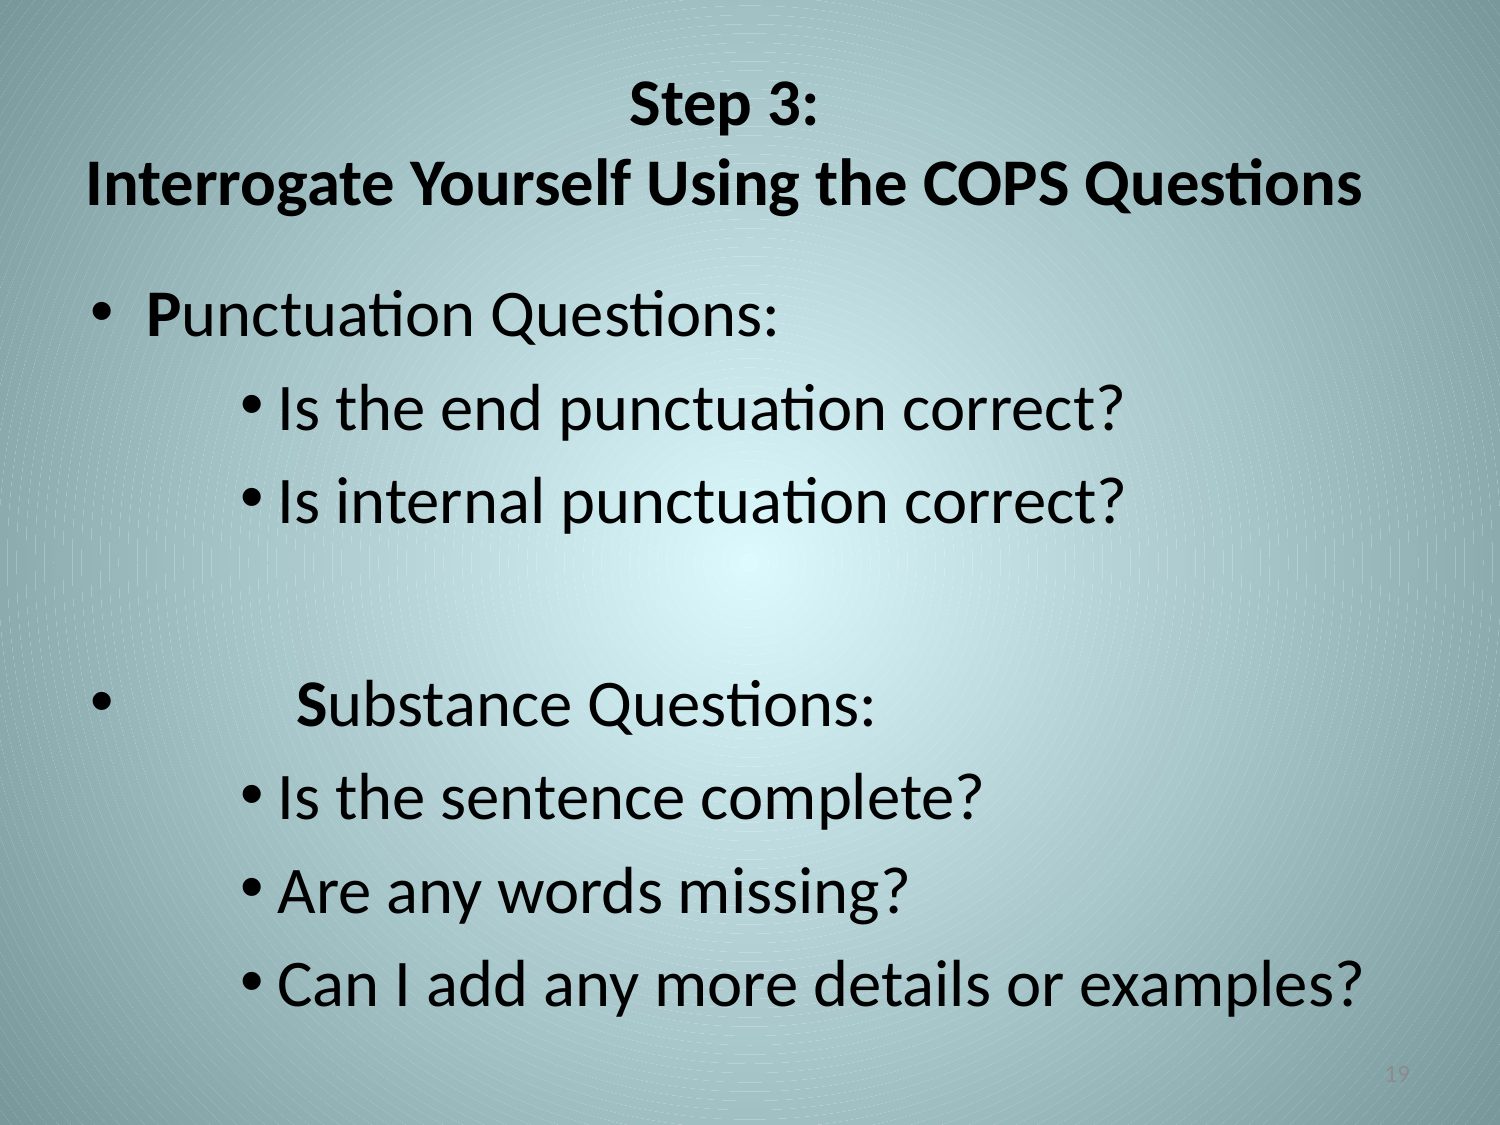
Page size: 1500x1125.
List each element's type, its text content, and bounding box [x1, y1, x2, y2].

title Step 3: Interrogate Yourself Using the COPS Questions [50, 45, 1400, 233]
list Punctuation Questions: Is the end punctuation correct? Is internal punctuation correct? Substance Questions: Is the sentence complete? Are any words missing? Can I add any more details or examples? [75, 262, 1450, 1075]
slide_number 19 [1074, 1042, 1425, 1103]
